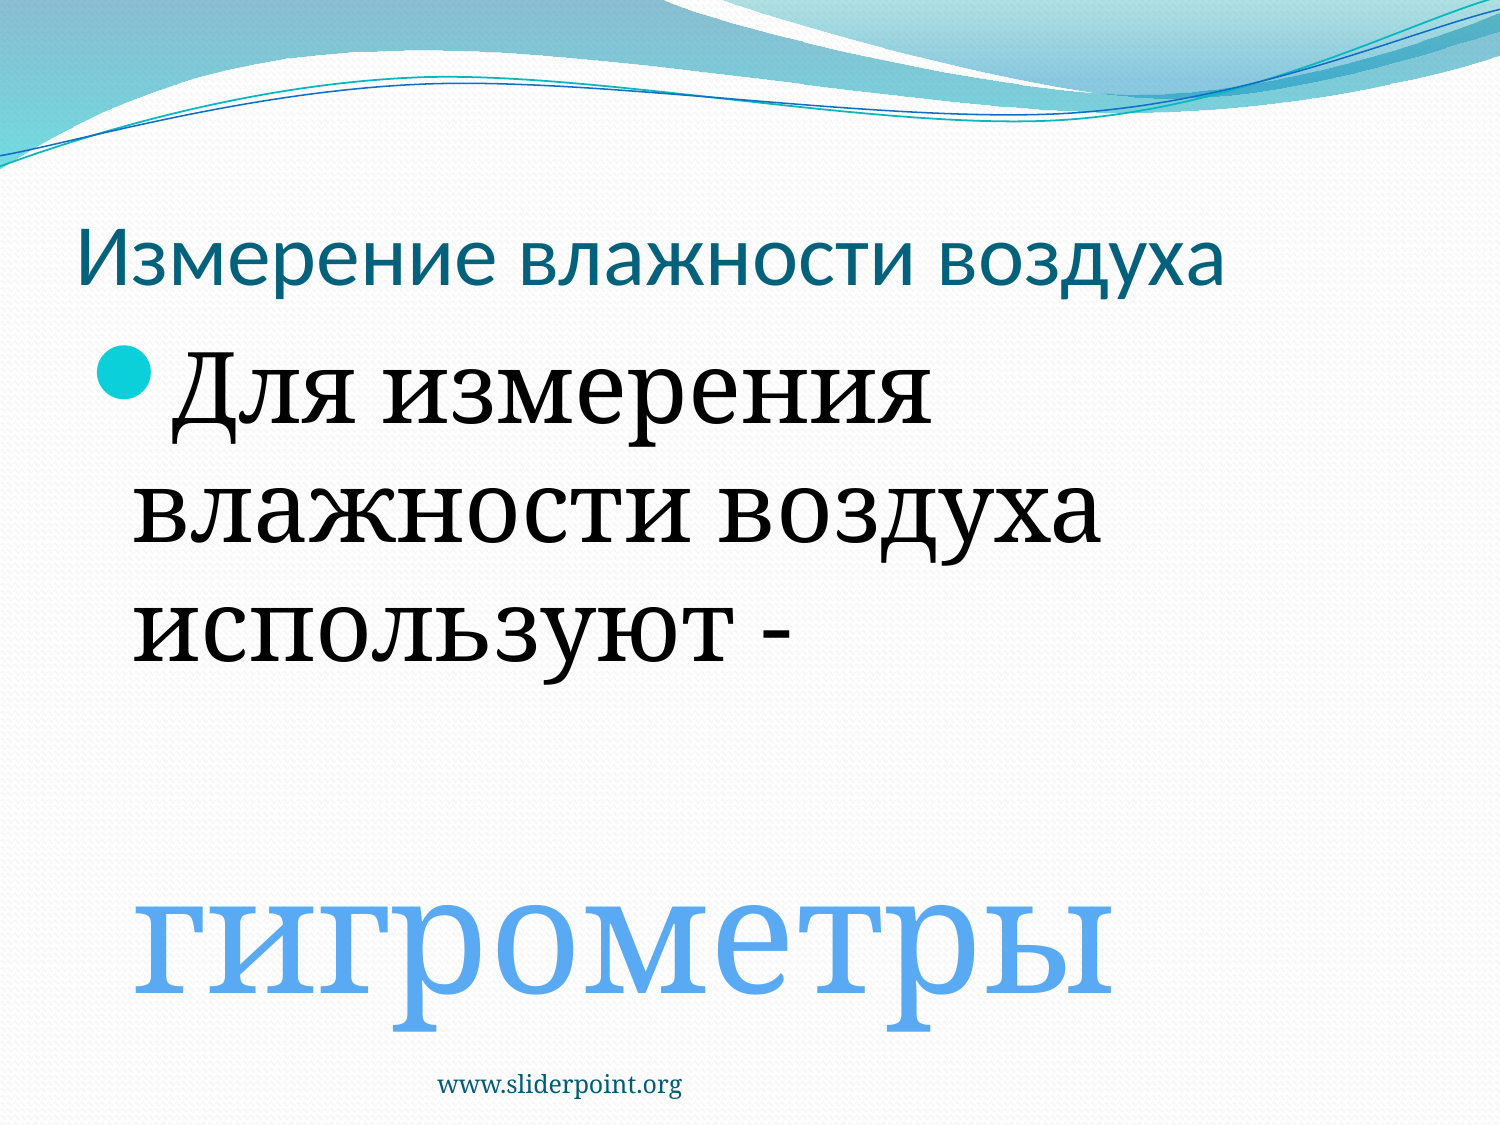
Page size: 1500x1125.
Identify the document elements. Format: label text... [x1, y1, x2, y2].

list Для измерения влажности воздуха используют - гигрометры [75, 317, 1425, 1038]
title Измерение влажности воздуха [75, 115, 1425, 303]
footer www.sliderpoint.org [437, 1042, 988, 1103]
